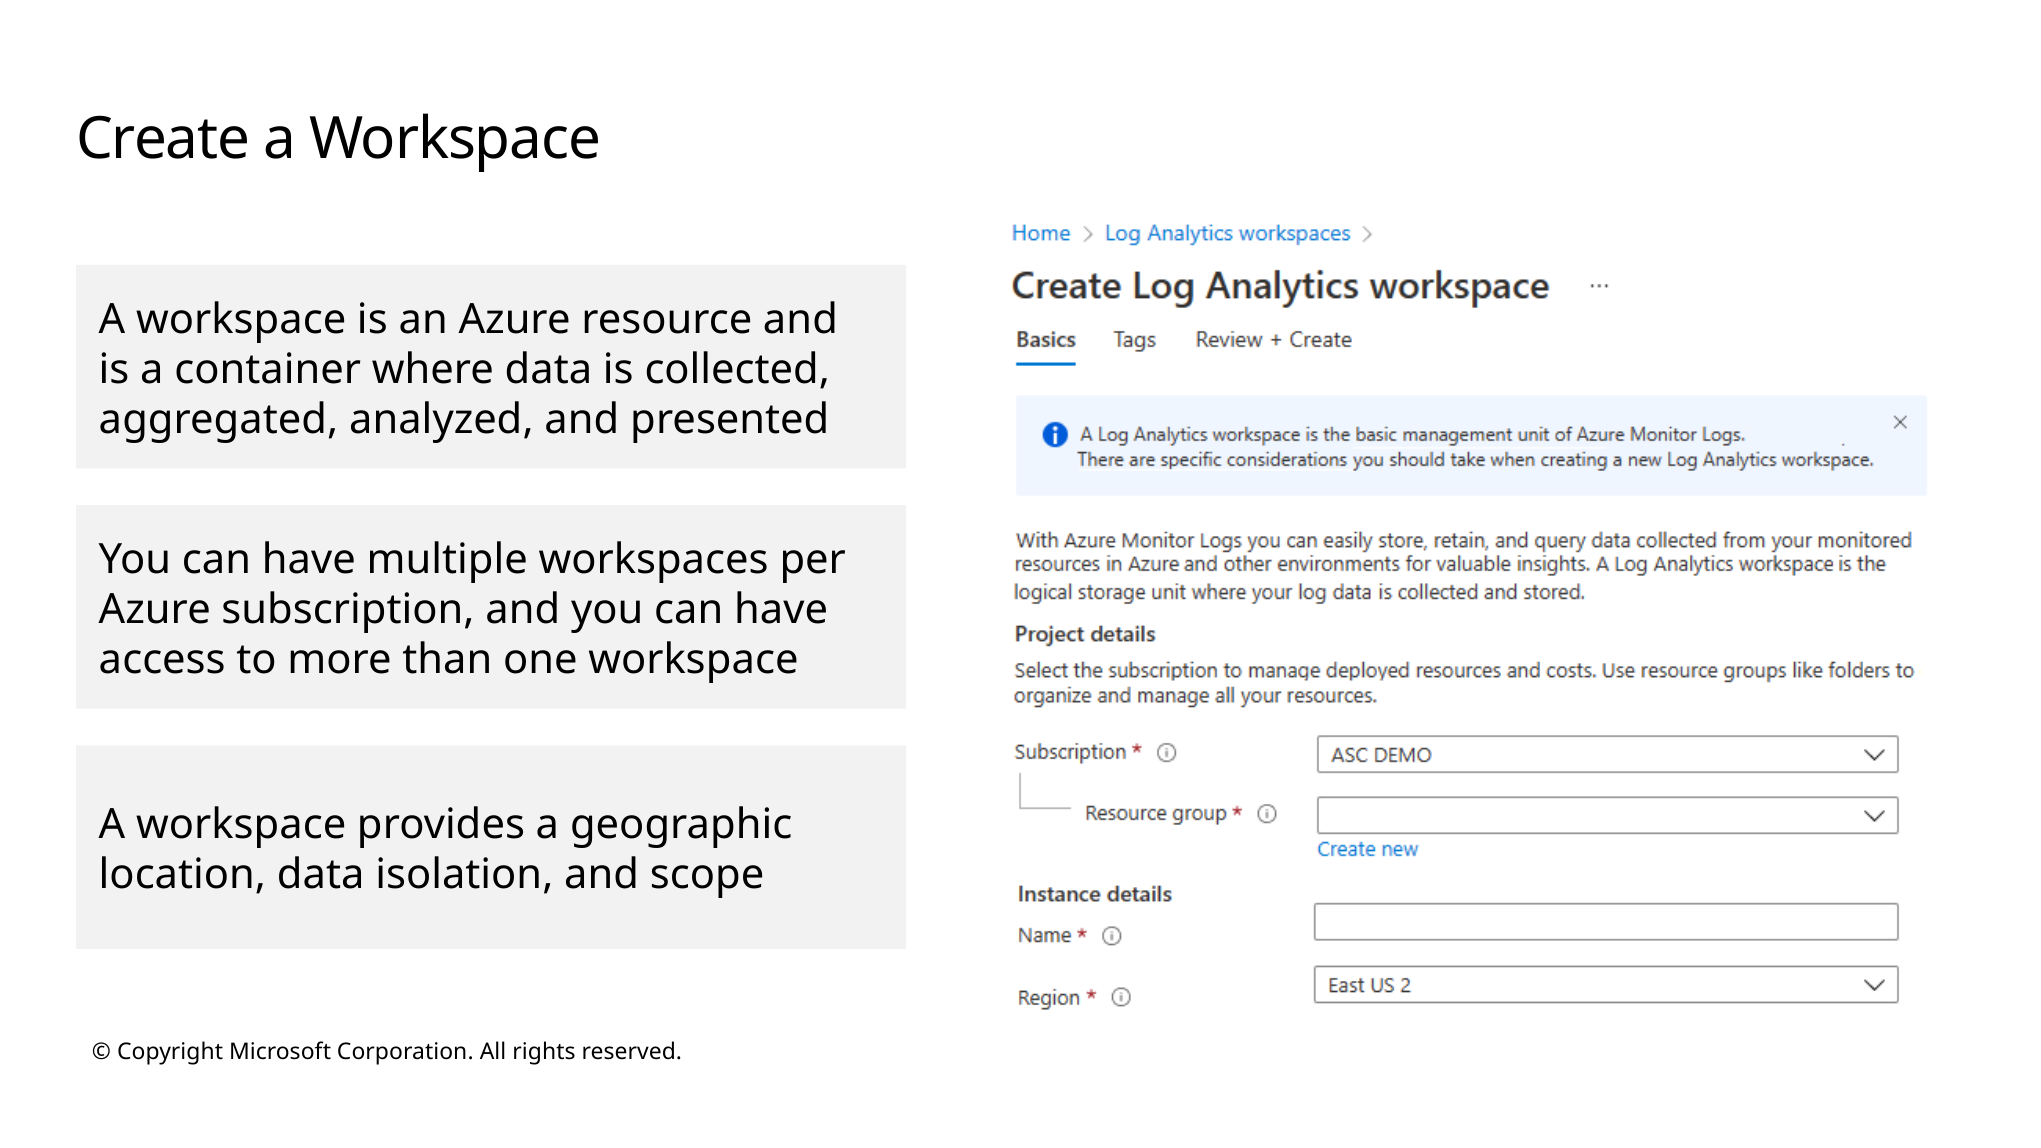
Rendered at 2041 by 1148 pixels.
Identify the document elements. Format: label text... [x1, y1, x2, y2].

text_box You can have multiple workspaces per Azure subscription, and you can have access to more than one workspace [75, 504, 907, 709]
picture [1006, 213, 1930, 1026]
text_box A workspace is an Azure resource and is a container where data is collected, aggregated, analyzed, and presented [75, 264, 907, 469]
title Create a Workspace [76, 93, 1968, 230]
text_box A workspace provides a geographic location, data isolation, and scope [75, 745, 907, 950]
